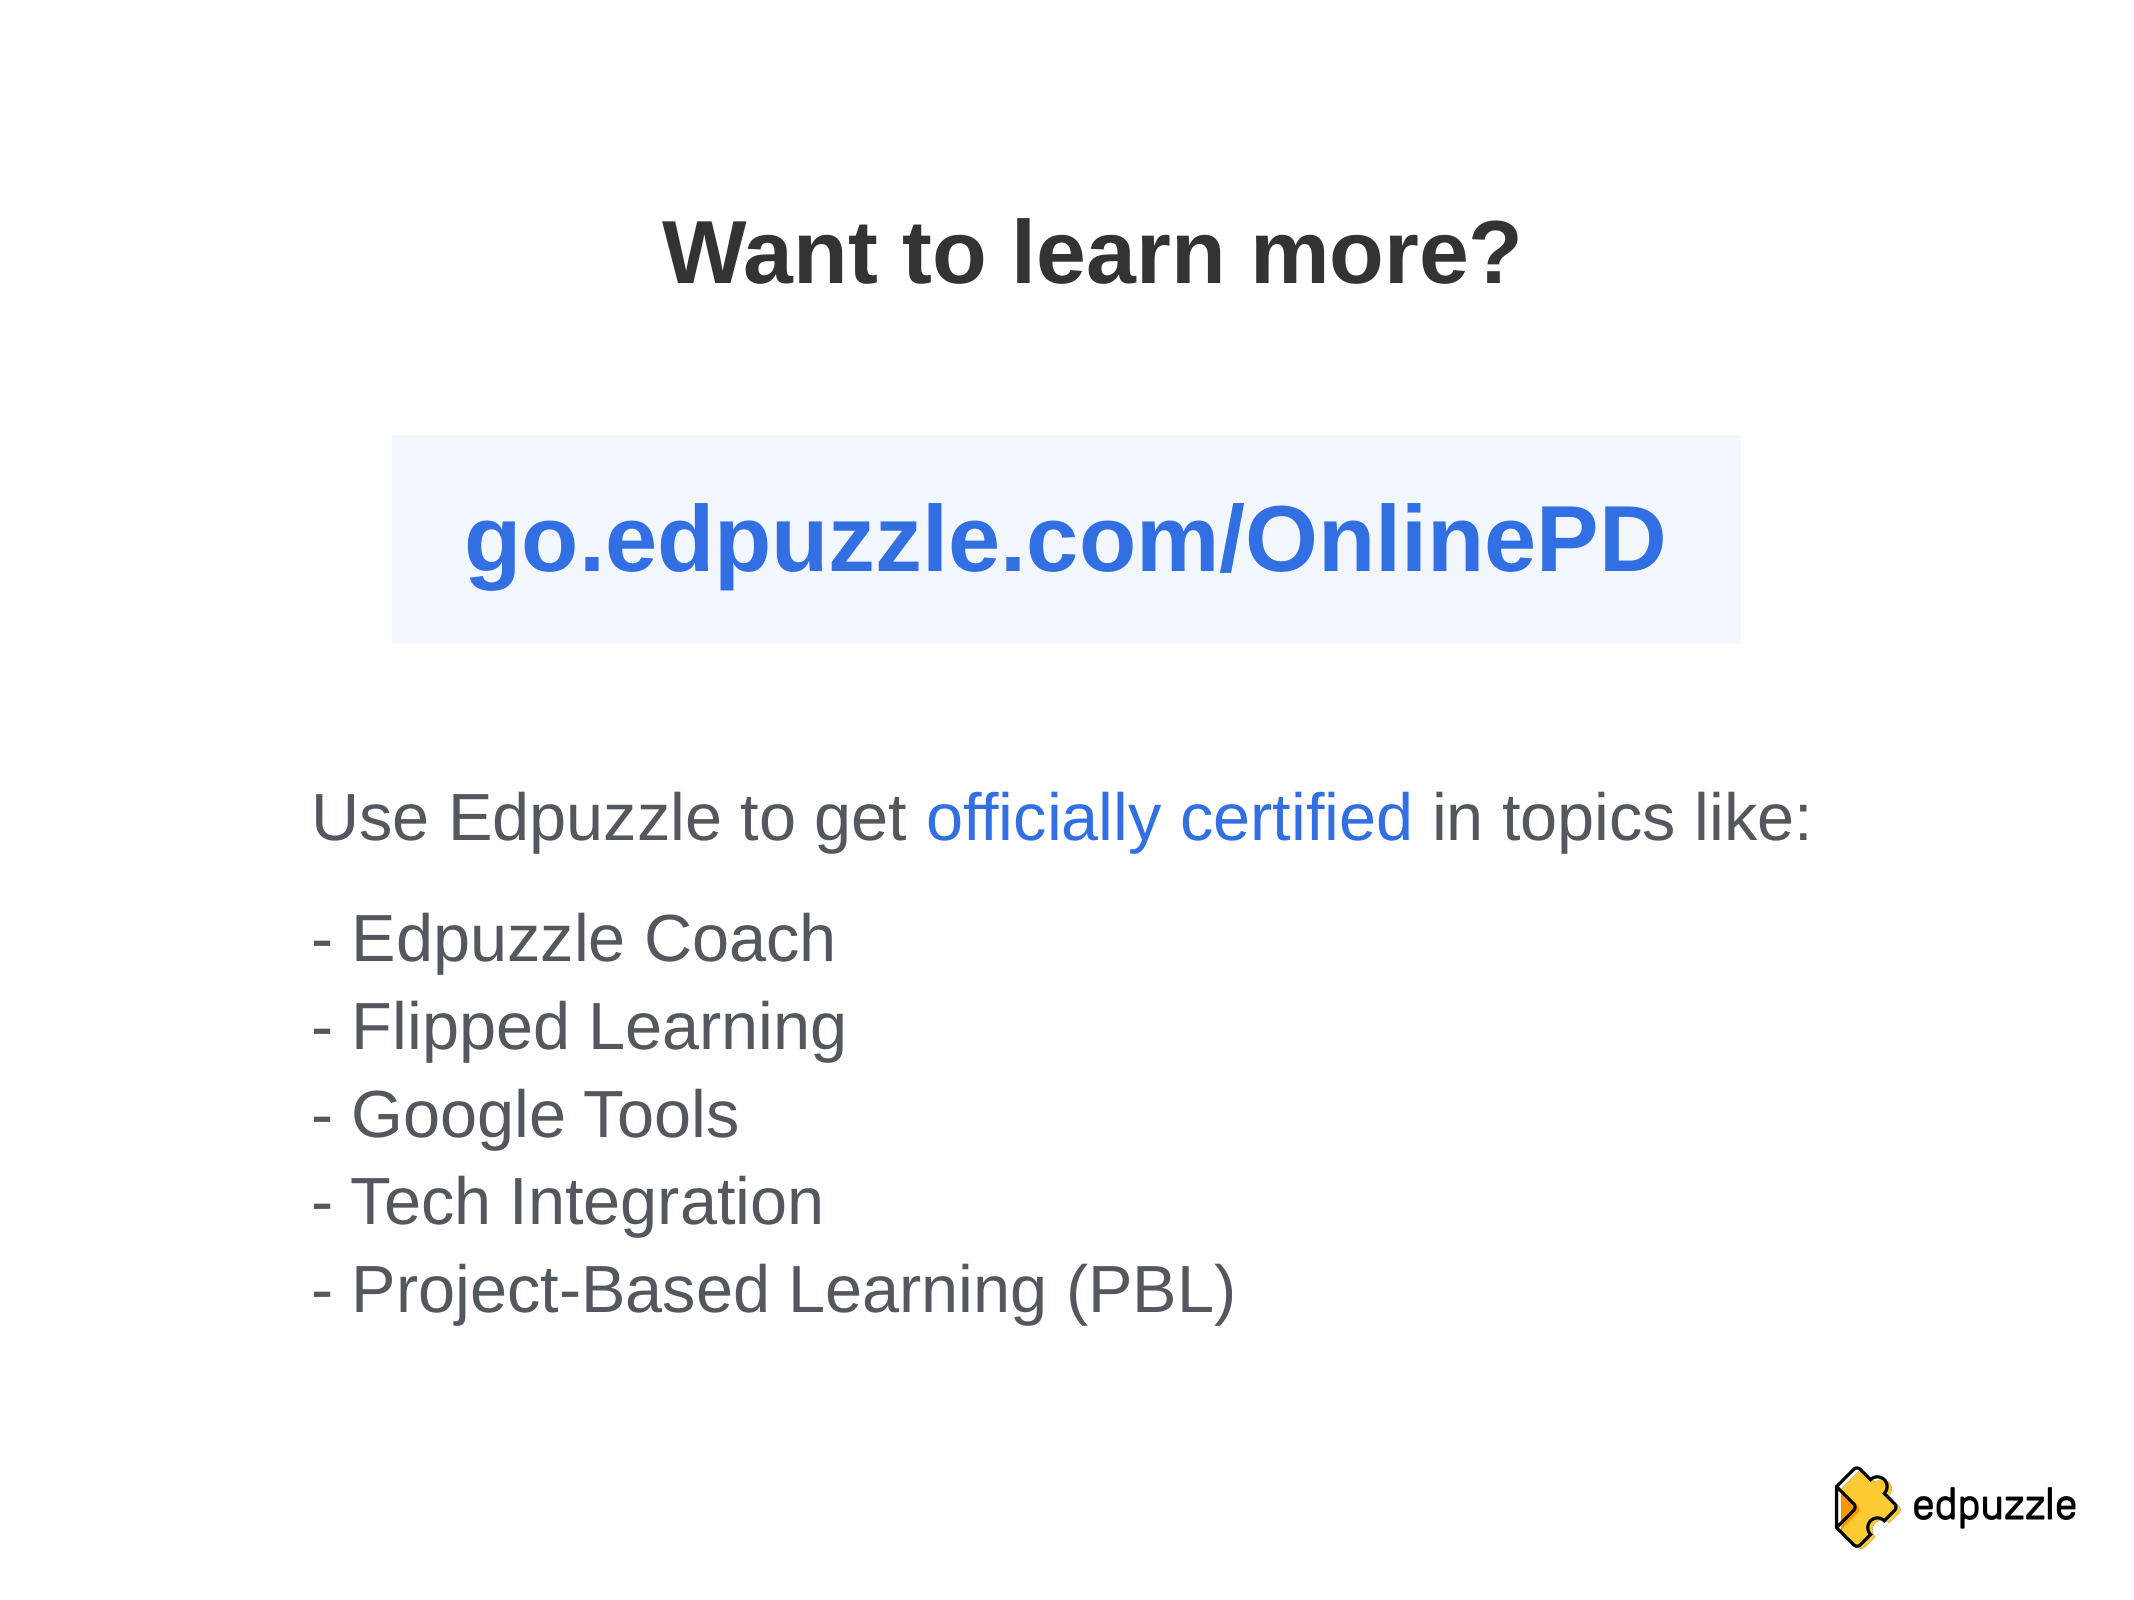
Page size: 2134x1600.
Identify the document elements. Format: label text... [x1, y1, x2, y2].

text_box Want to learn more? [654, 185, 1533, 310]
picture [1790, 1432, 2121, 1581]
text_box [392, 435, 1741, 644]
text_box Use Edpuzzle to get officially certified in topics like: - Edpuzzle Coach - Flipped Learning - Google Tools - Tech Integration - Project-Based Learning (PBL) [302, 756, 1879, 1335]
